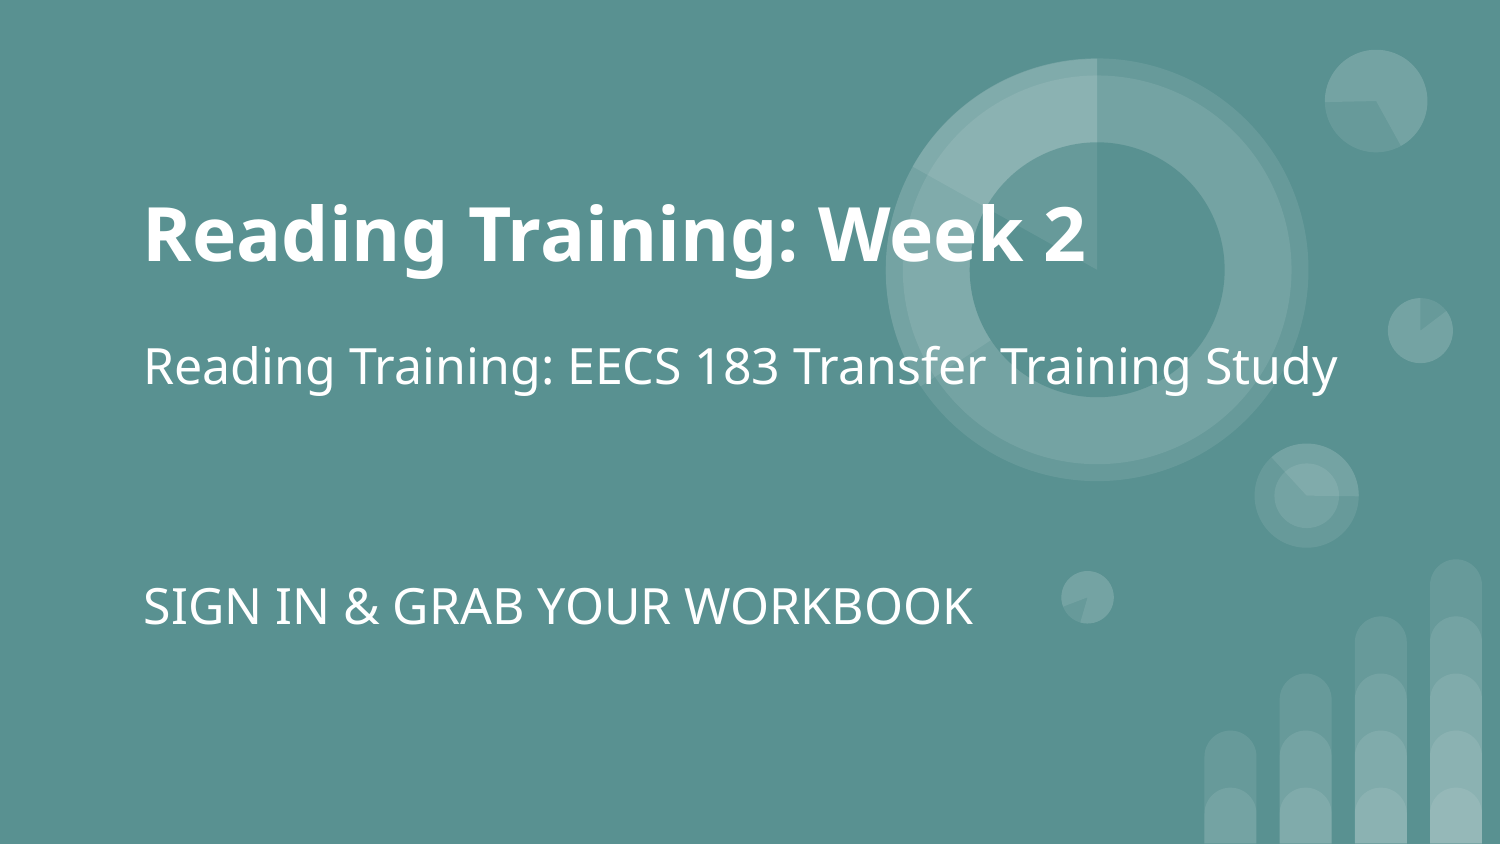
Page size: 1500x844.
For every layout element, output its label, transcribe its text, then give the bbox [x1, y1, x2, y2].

subtitle Reading Training: EECS 183 Transfer Training Study SIGN IN & GRAB YOUR WORKBOOK [128, 319, 1372, 434]
title Reading Training: Week 2 [127, 78, 1188, 386]
